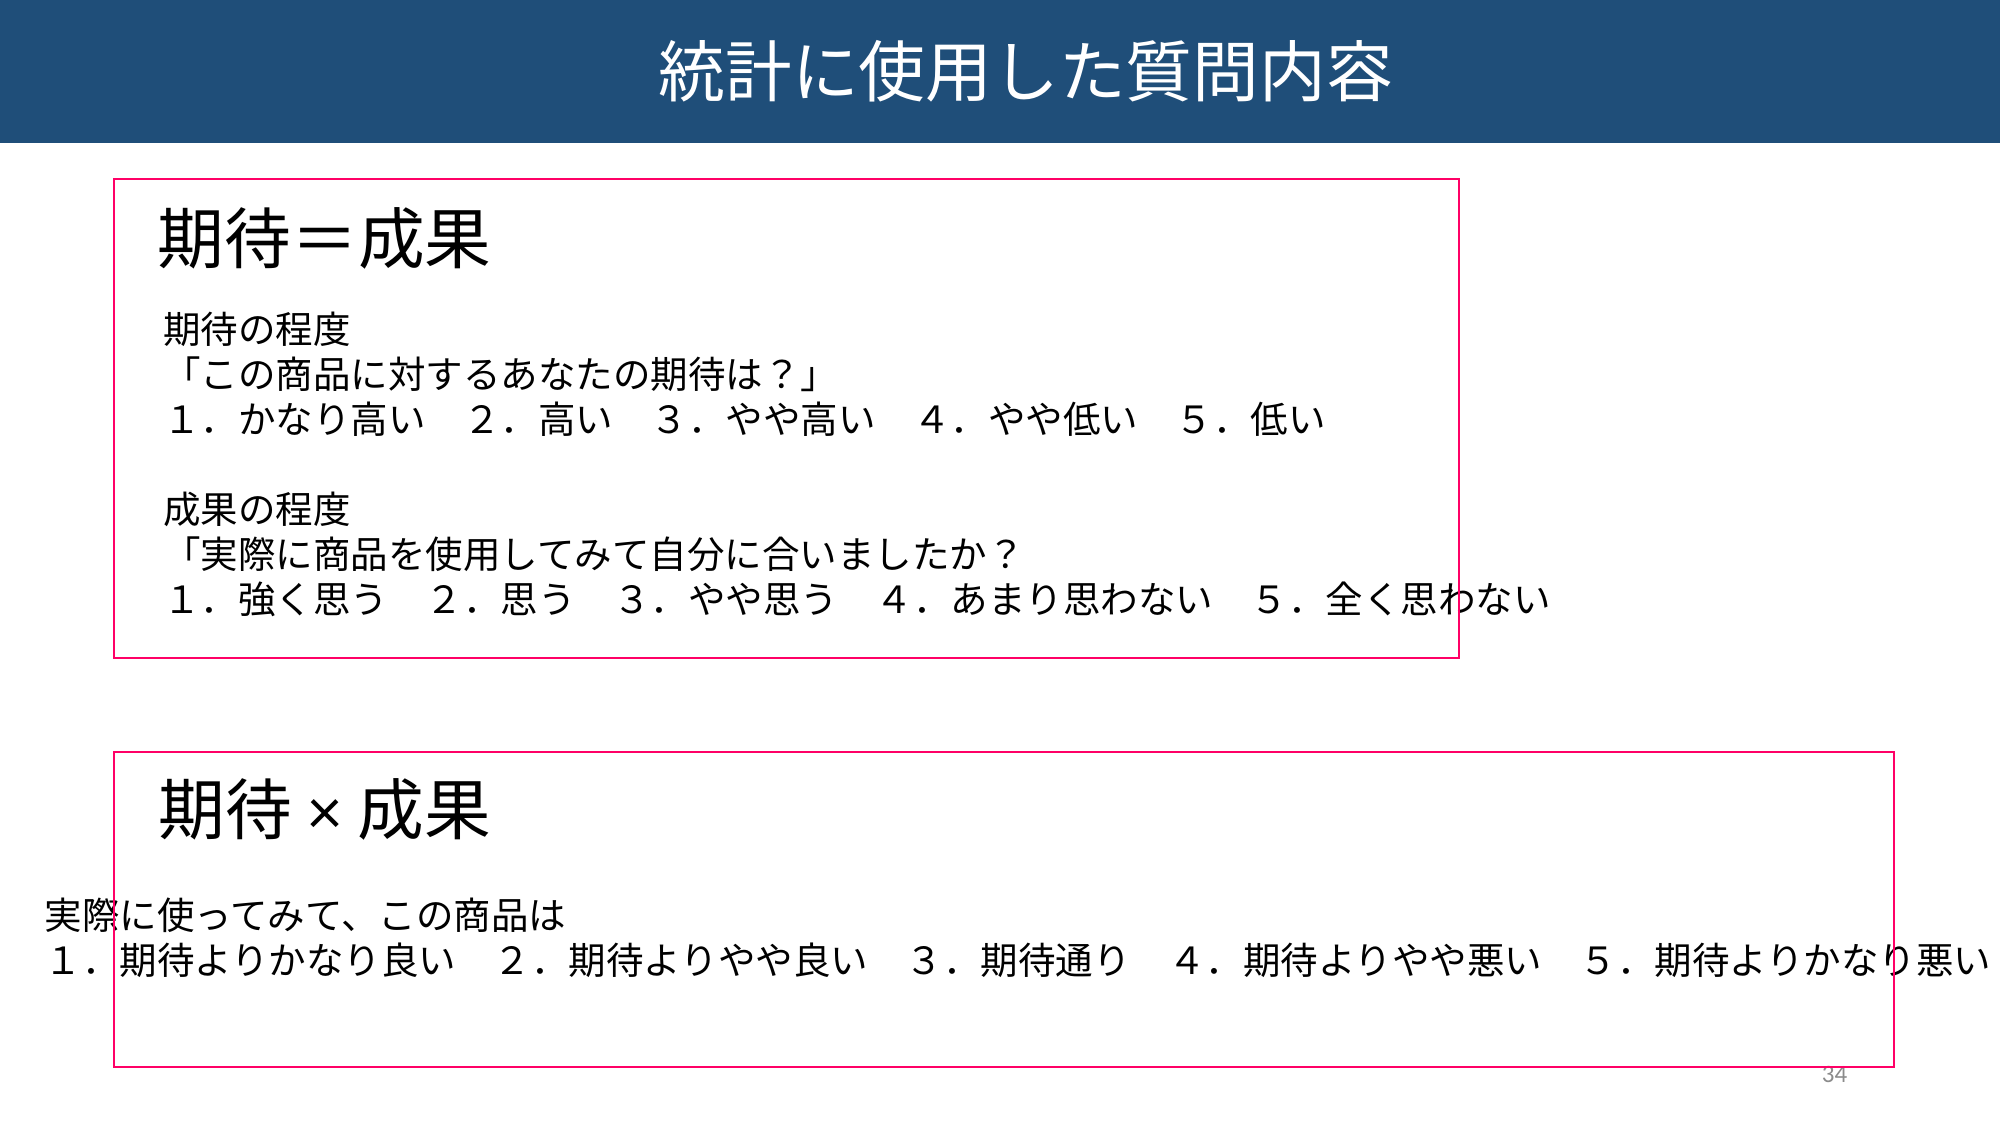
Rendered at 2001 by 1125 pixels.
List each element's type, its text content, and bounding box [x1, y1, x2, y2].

text_box [113, 751, 1895, 1068]
slide_number 34 [1412, 1068, 1863, 1103]
text_box [113, 178, 1460, 659]
text_box 実際に使ってみて、この商品は １．期待よりかなり良い ２．期待よりやや良い ３．期待通り ４．期待よりやや悪い ５．期待よりかなり悪い [29, 884, 113, 990]
text_box 実際に使ってみて、この商品は １．期待よりかなり良い ２．期待よりやや良い ３．期待通り ４．期待よりやや悪い ５．期待よりかなり悪い [1895, 884, 2000, 990]
text_box 期待の程度 「この商品に対するあなたの期待は？」 １．かなり高い ２．高い ３．やや高い ４．やや低い ５．低い 成果の程度 「実際に商品を使用してみて自分に合いましたか？ １．強く思う ２．思う ３．やや思う ４．あまり思わない ５．全く思わない [1460, 299, 1566, 629]
picture [0, 0, 2000, 143]
